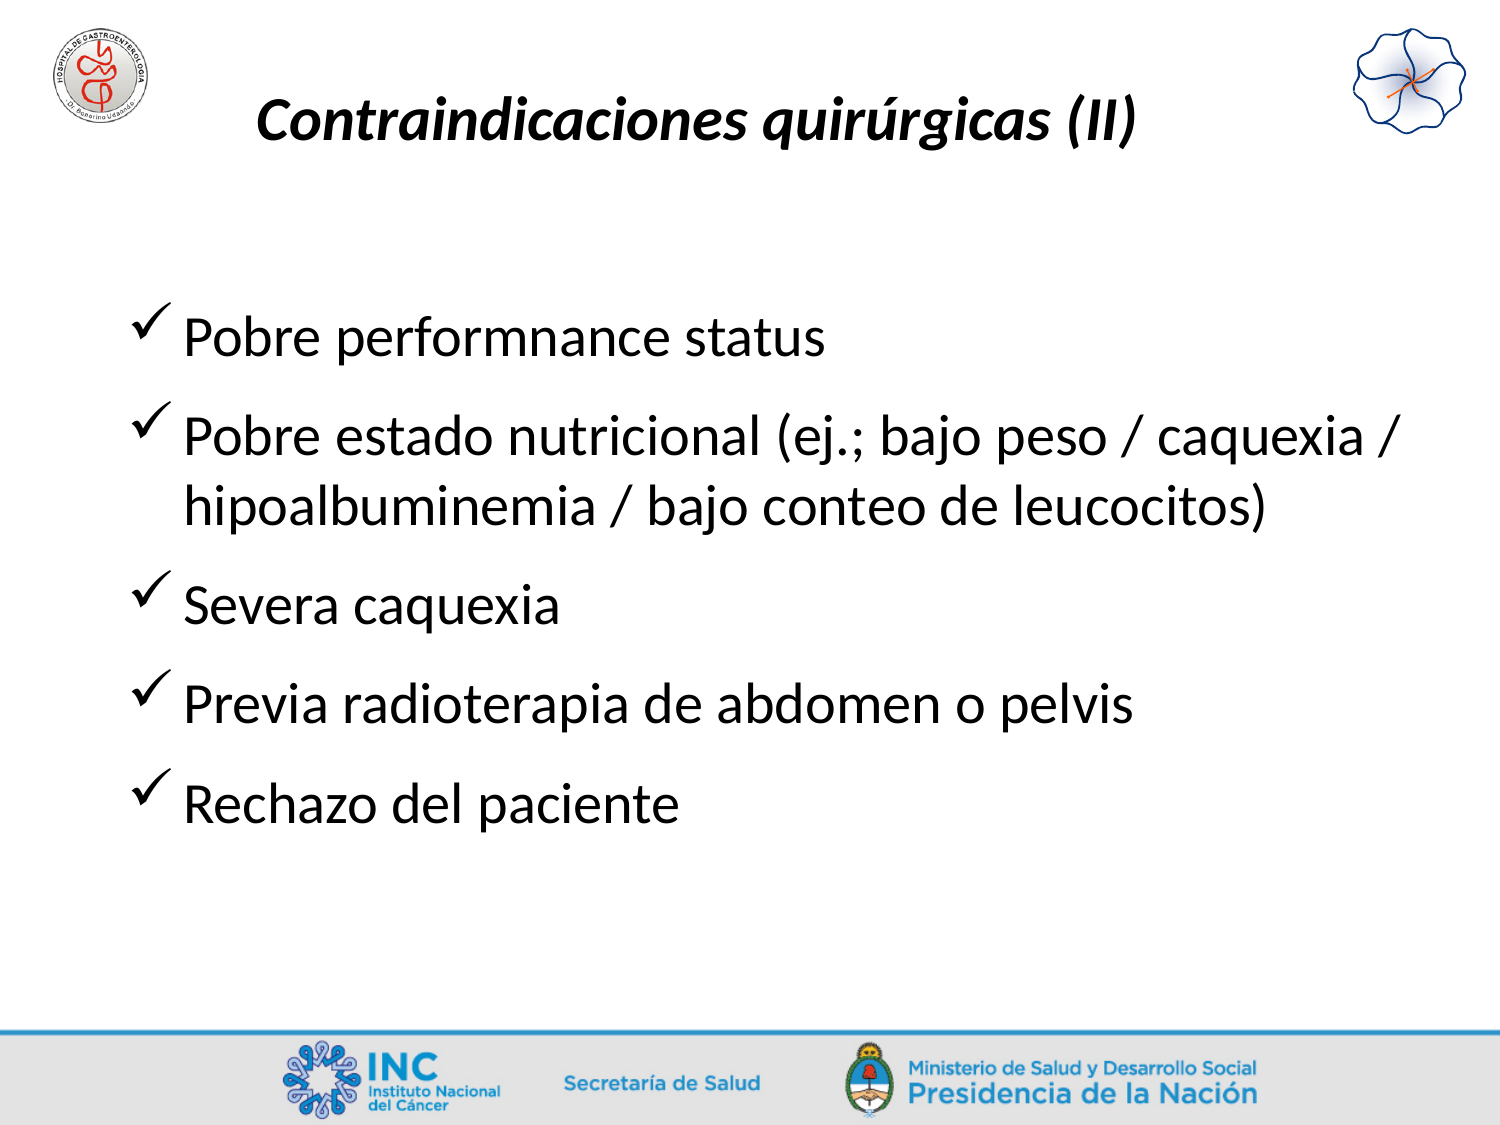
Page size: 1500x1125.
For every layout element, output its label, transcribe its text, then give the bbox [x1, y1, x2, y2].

text_box Pobre performnance status Pobre estado nutricional (ej.; bajo peso / caquexia / hipoalbuminemia / bajo conteo de leucocitos) Severa caquexia Previa radioterapia de abdomen o pelvis Rechazo del paciente [112, 290, 1424, 843]
picture [1352, 28, 1467, 135]
text_box Contraindicaciones quirúrgicas (II) [242, 70, 1329, 161]
picture [52, 28, 148, 124]
picture [0, 1027, 1500, 1125]
